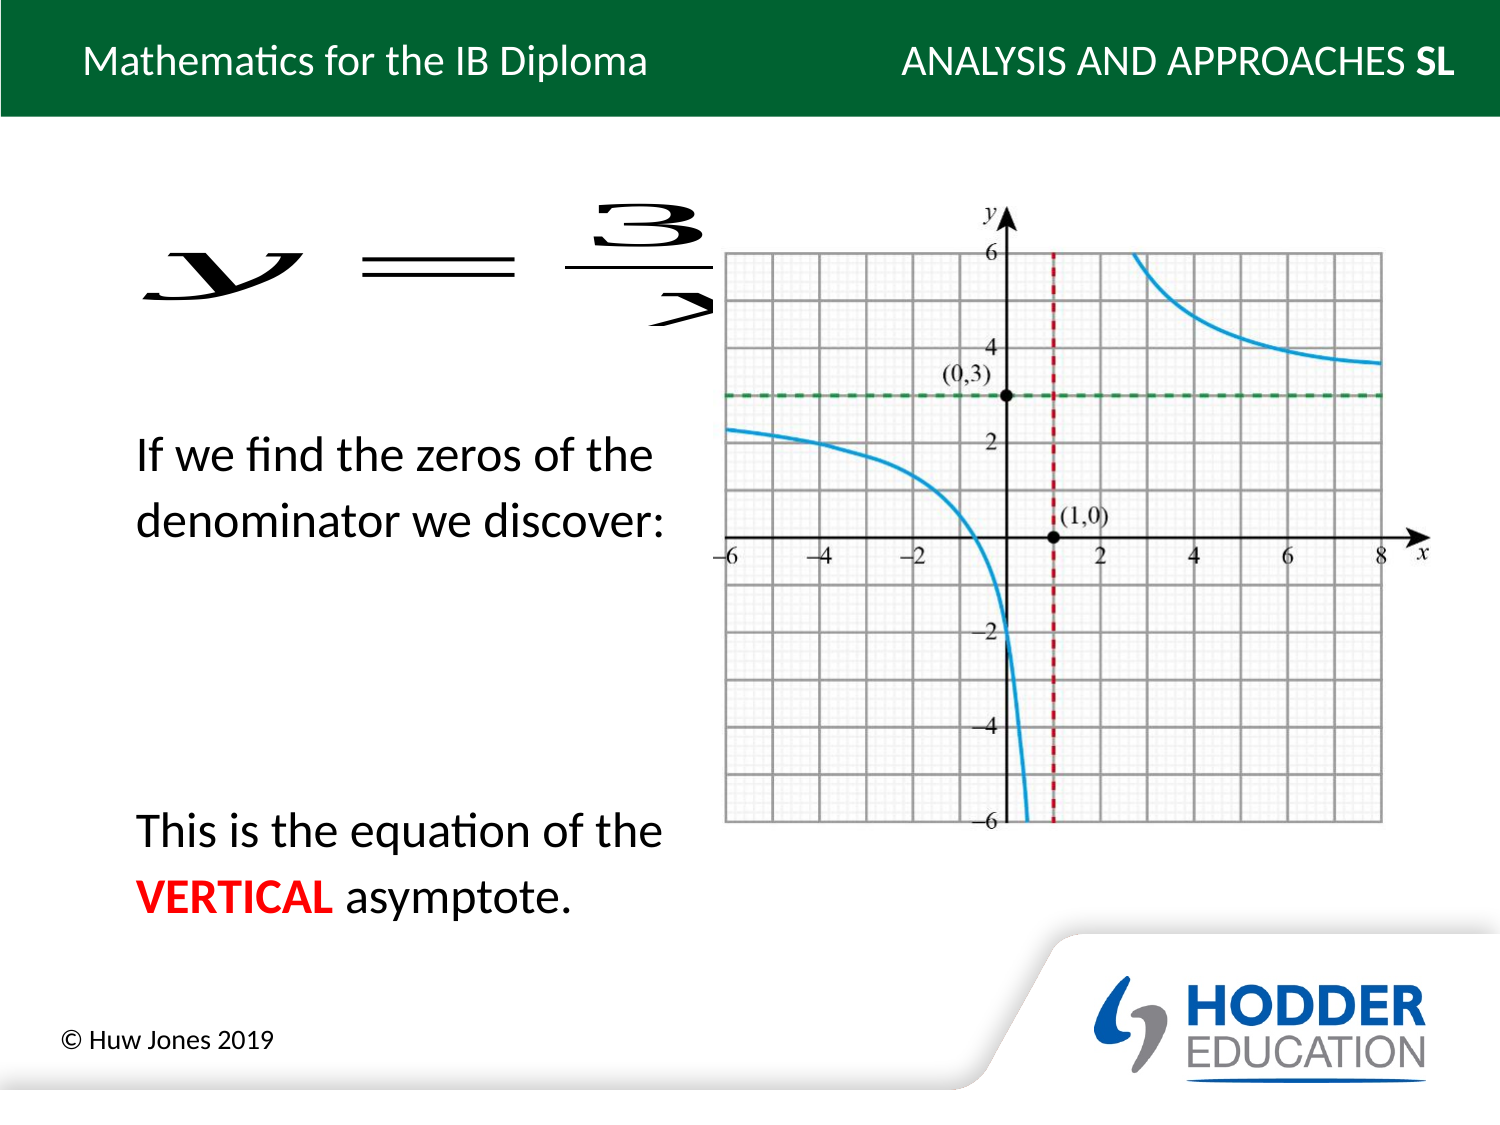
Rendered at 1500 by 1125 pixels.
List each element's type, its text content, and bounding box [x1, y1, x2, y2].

text_box Mathematics for the IB Diploma ANALYSIS AND APPROACHES SL [0, 0, 1500, 118]
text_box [0, 898, 1500, 1125]
picture [713, 198, 1431, 836]
